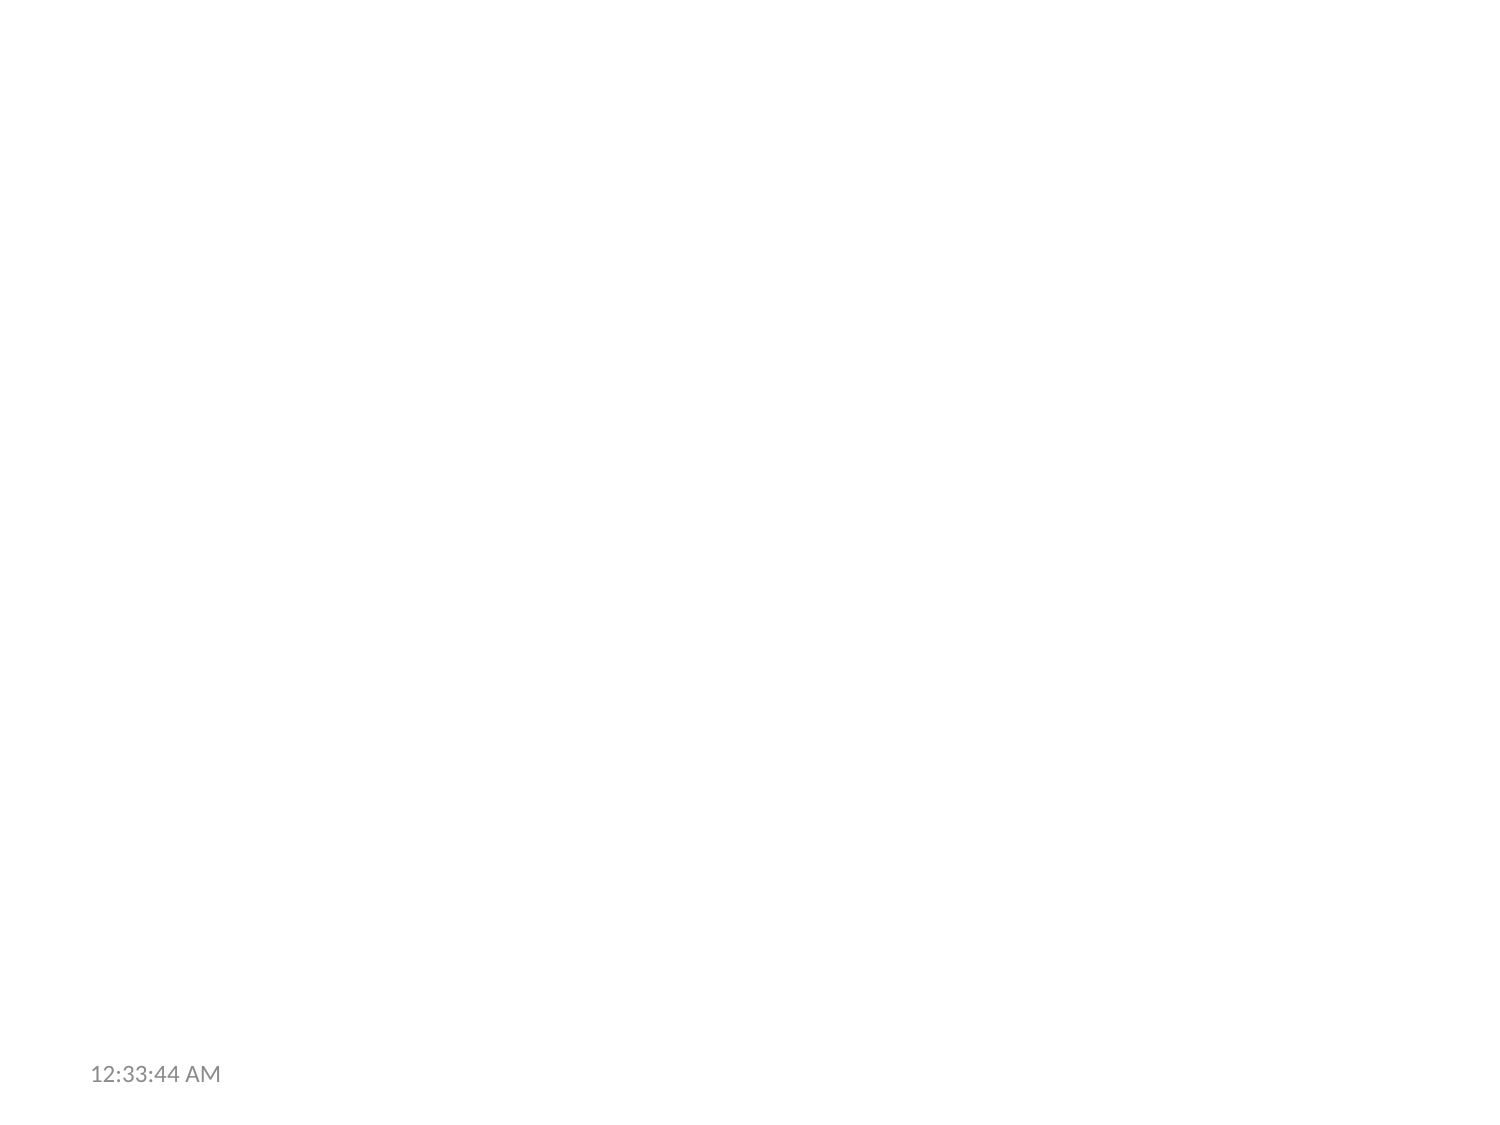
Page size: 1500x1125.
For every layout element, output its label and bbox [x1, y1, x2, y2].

slide_number [75, 1042, 425, 1103]
